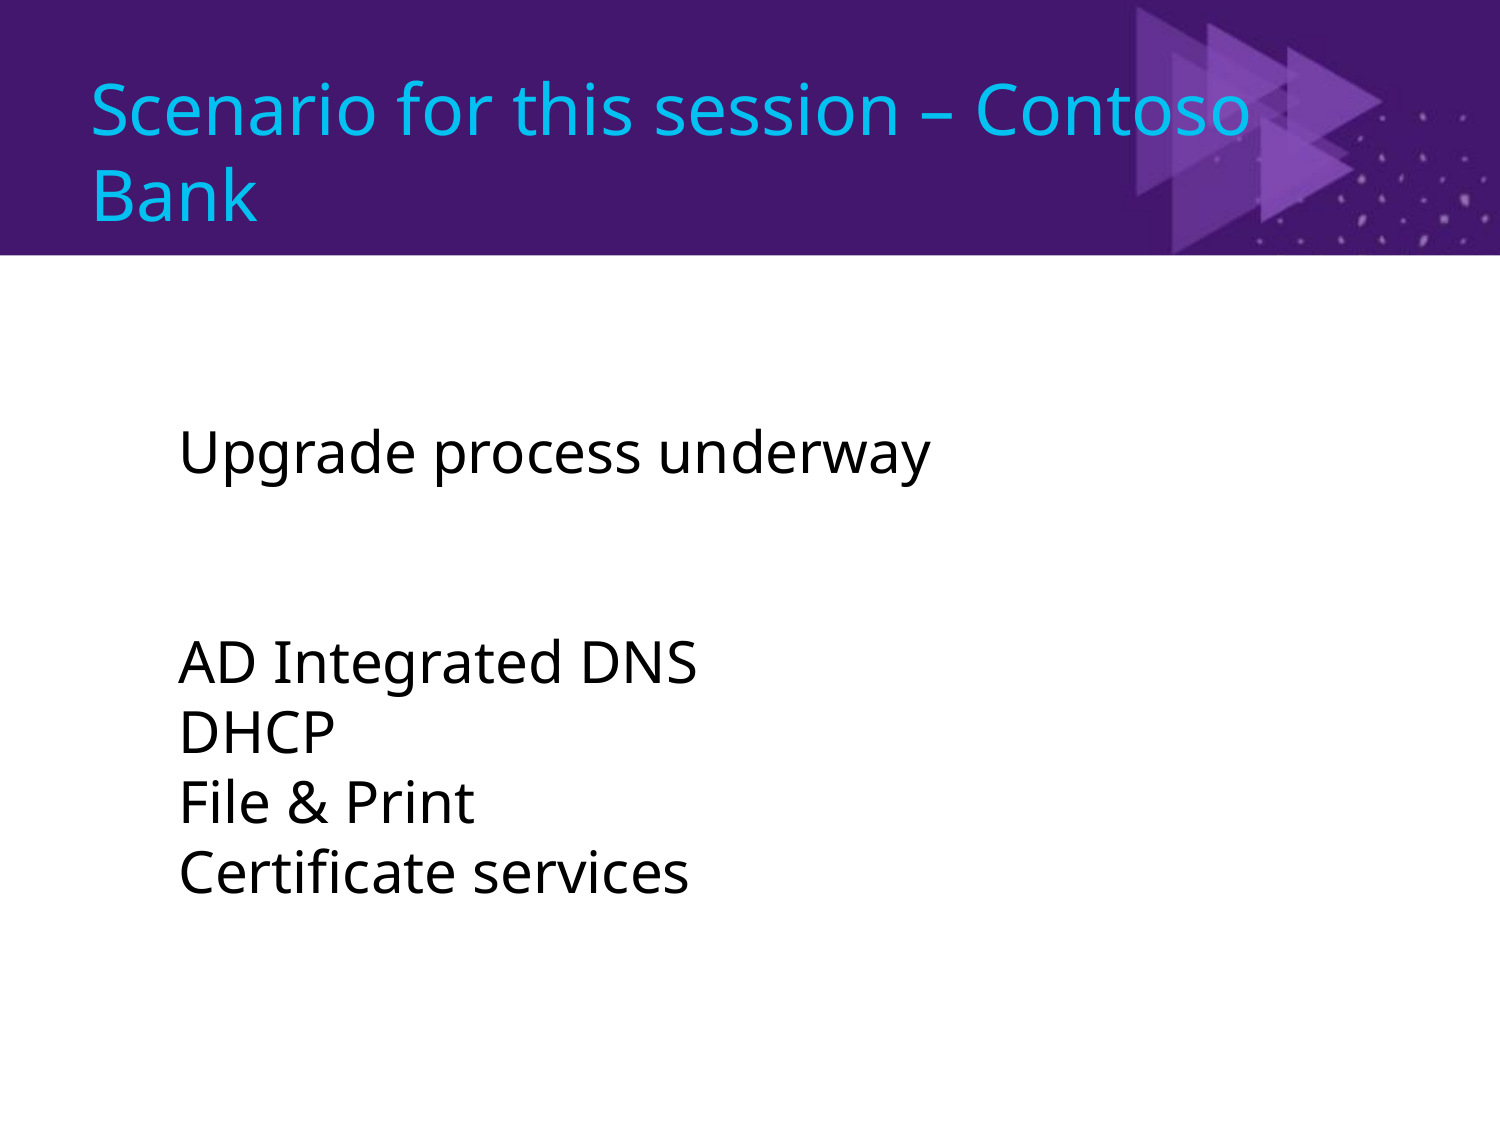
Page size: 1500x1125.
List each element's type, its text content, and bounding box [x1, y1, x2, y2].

title Scenario for this session – Contoso Bank [75, 56, 1425, 244]
list Running Active Directory @ 2003 levels Upgrade process underway Multiple regional offices Core infrastructure on aging hardware AD Integrated DNS DHCP File & Print Certificate services No external consulting resources available to assist [88, 338, 1500, 1067]
picture [0, 0, 1500, 255]
